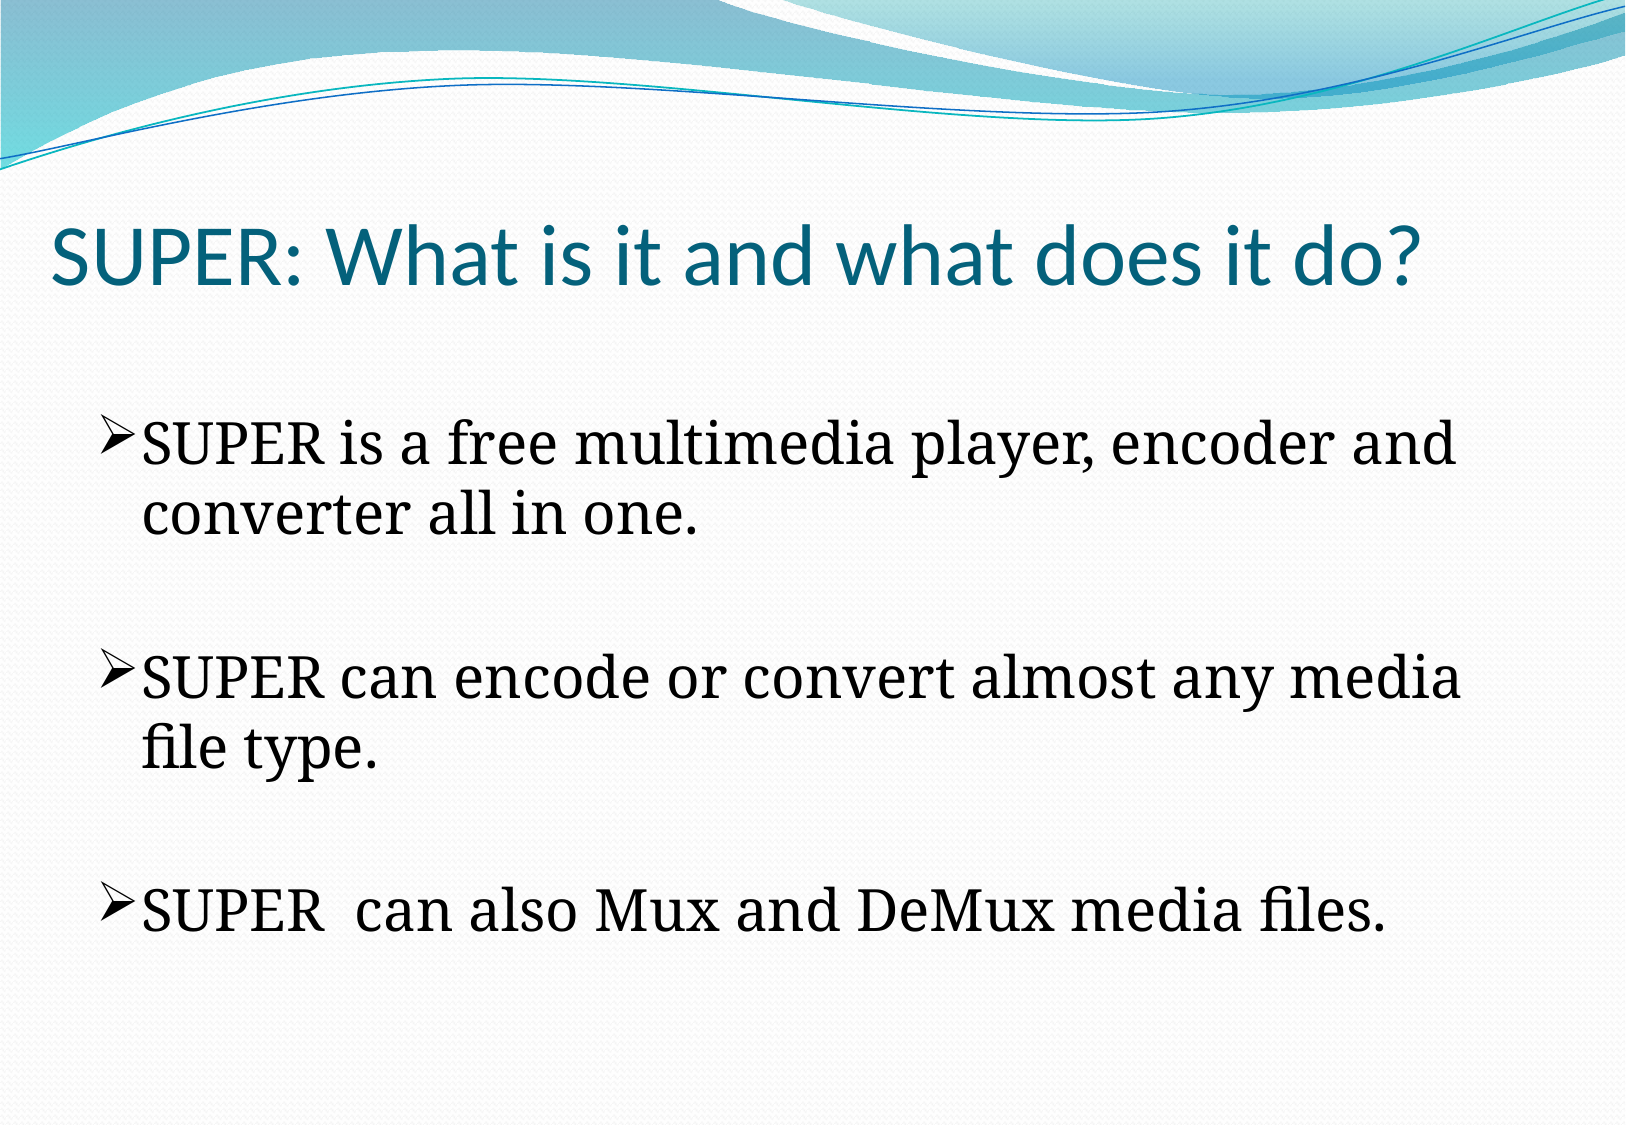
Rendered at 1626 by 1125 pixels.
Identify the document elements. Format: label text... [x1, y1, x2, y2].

title SUPER: What is it and what does it do? [50, 115, 1575, 303]
list SUPER is a free multimedia player, encoder and converter all in one. SUPER can encode or convert almost any media file type. SUPER can also Mux and DeMux media files. [81, 317, 1544, 1038]
